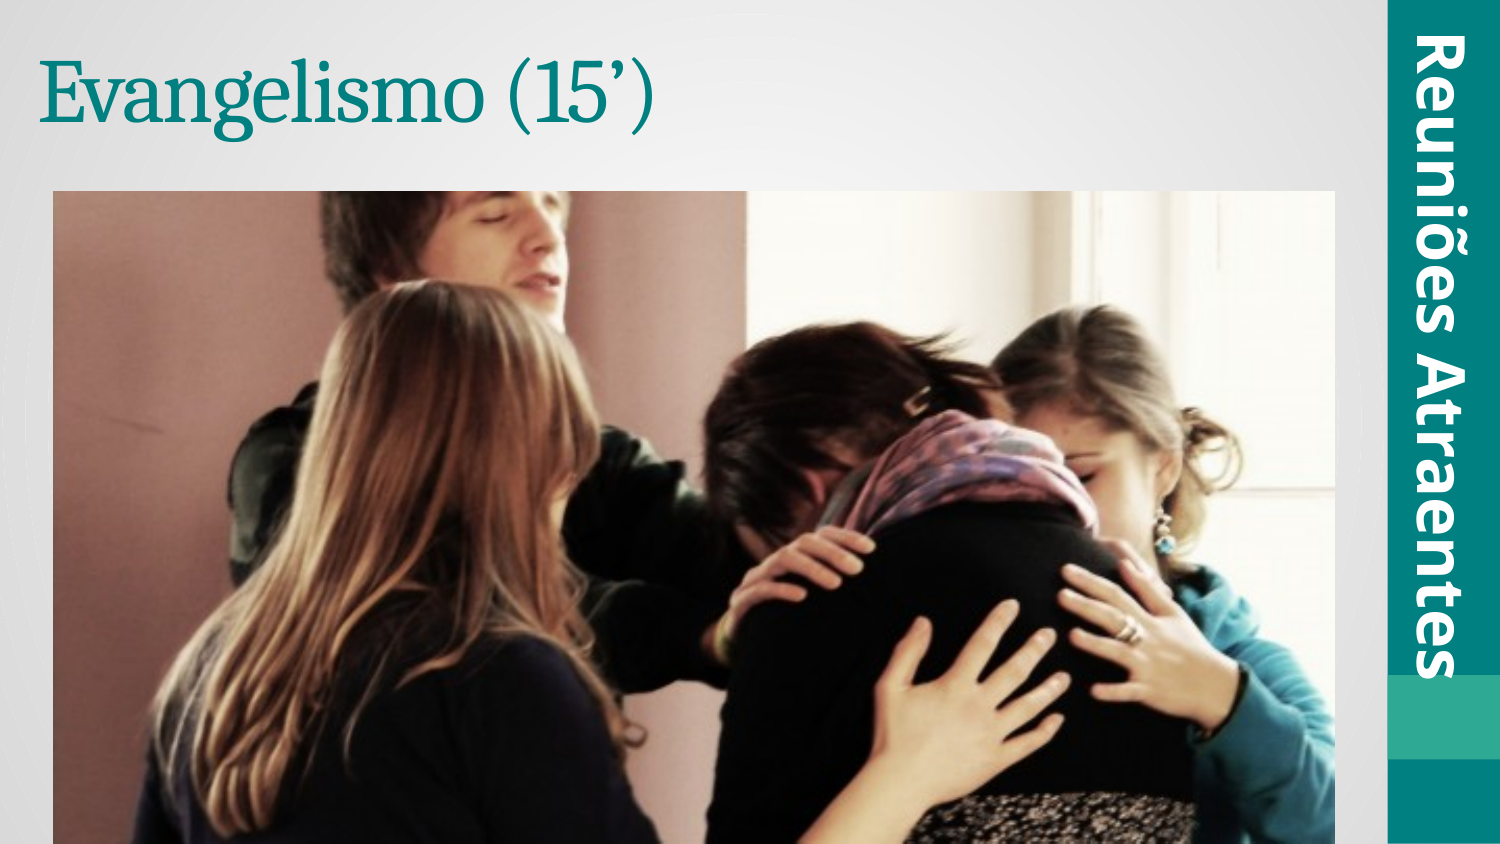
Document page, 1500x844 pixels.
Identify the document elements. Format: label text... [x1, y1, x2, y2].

title Evangelismo (15’) [29, 15, 1364, 157]
text_box Reuniões Atraentes [1397, 23, 1492, 728]
picture [52, 191, 1335, 844]
